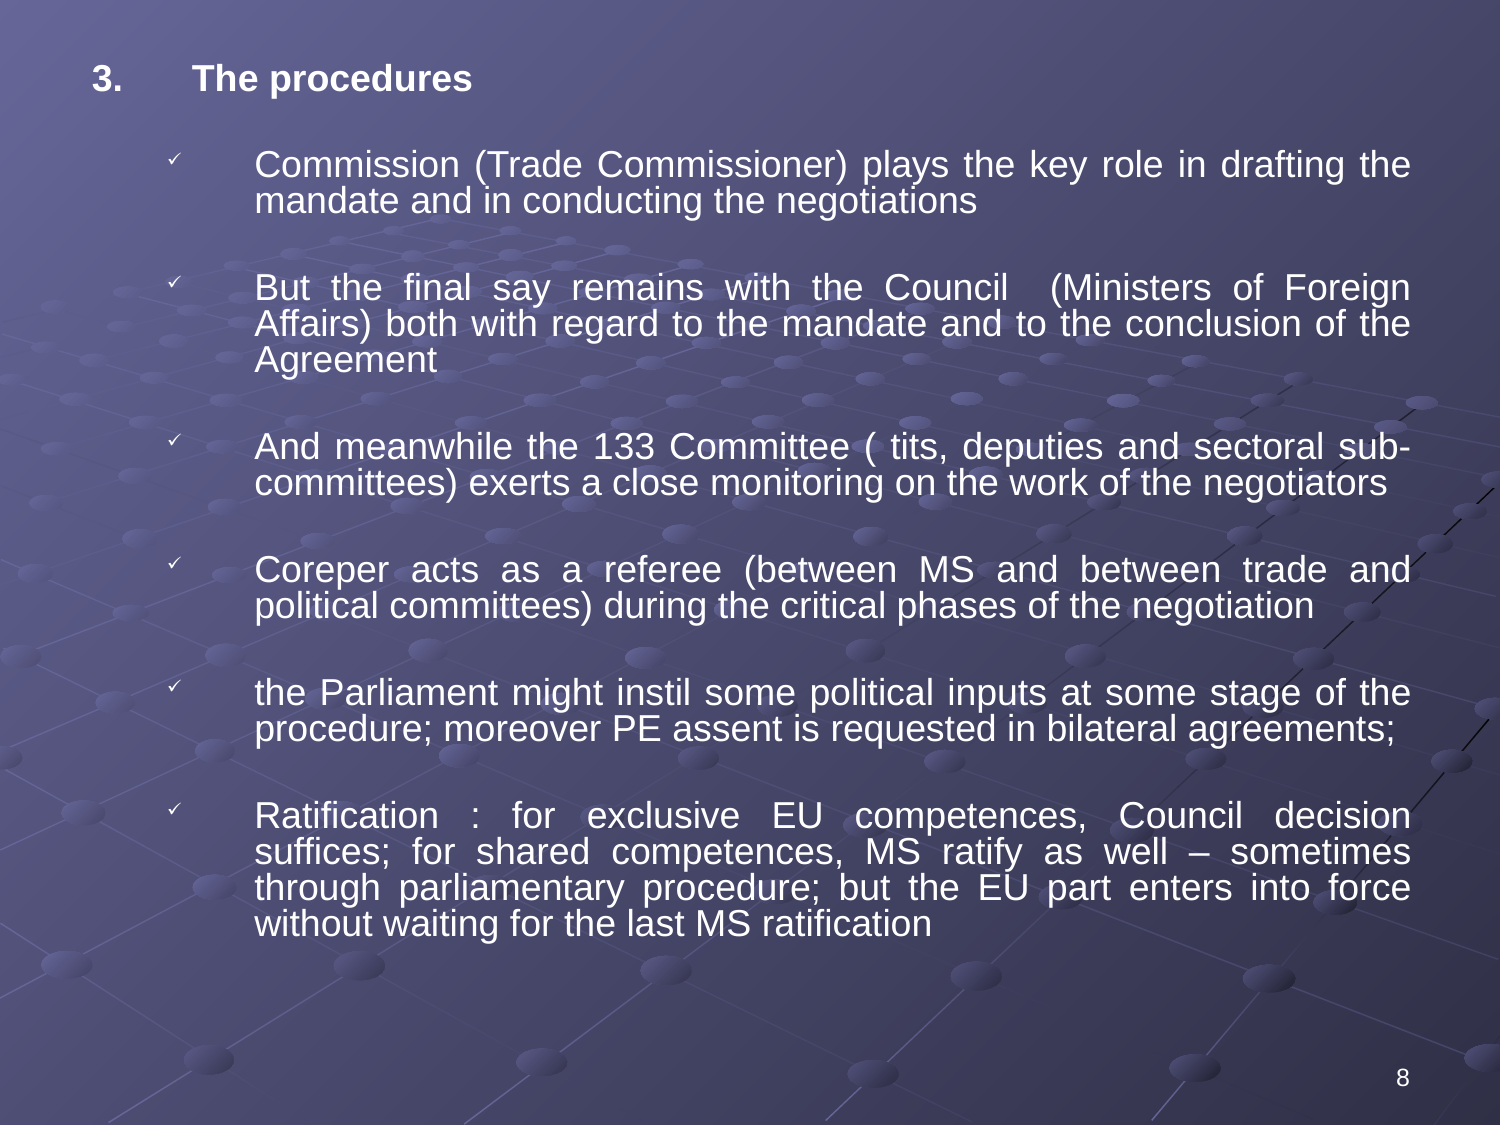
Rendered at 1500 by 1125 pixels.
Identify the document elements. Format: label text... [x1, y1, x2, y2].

list The procedures Commission (Trade Commissioner) plays the key role in drafting the mandate and in conducting the negotiations But the final say remains with the Council (Ministers of Foreign Affairs) both with regard to the mandate and to the conclusion of the Agreement And meanwhile the 133 Committee ( tits, deputies and sectoral sub-committees) exerts a close monitoring on the work of the negotiators Coreper acts as a referee (between MS and between trade and political committees) during the critical phases of the negotiation the Parliament might instil some political inputs at some stage of the procedure; moreover PE assent is requested in bilateral agreements; Ratification : for exclusive EU competences, Council decision suffices; for shared competences, MS ratify as well – sometimes through parliamentary procedure; but the EU part enters into force without waiting for the last MS ratification [76, 54, 1428, 882]
slide_number 8 [1074, 1023, 1426, 1100]
